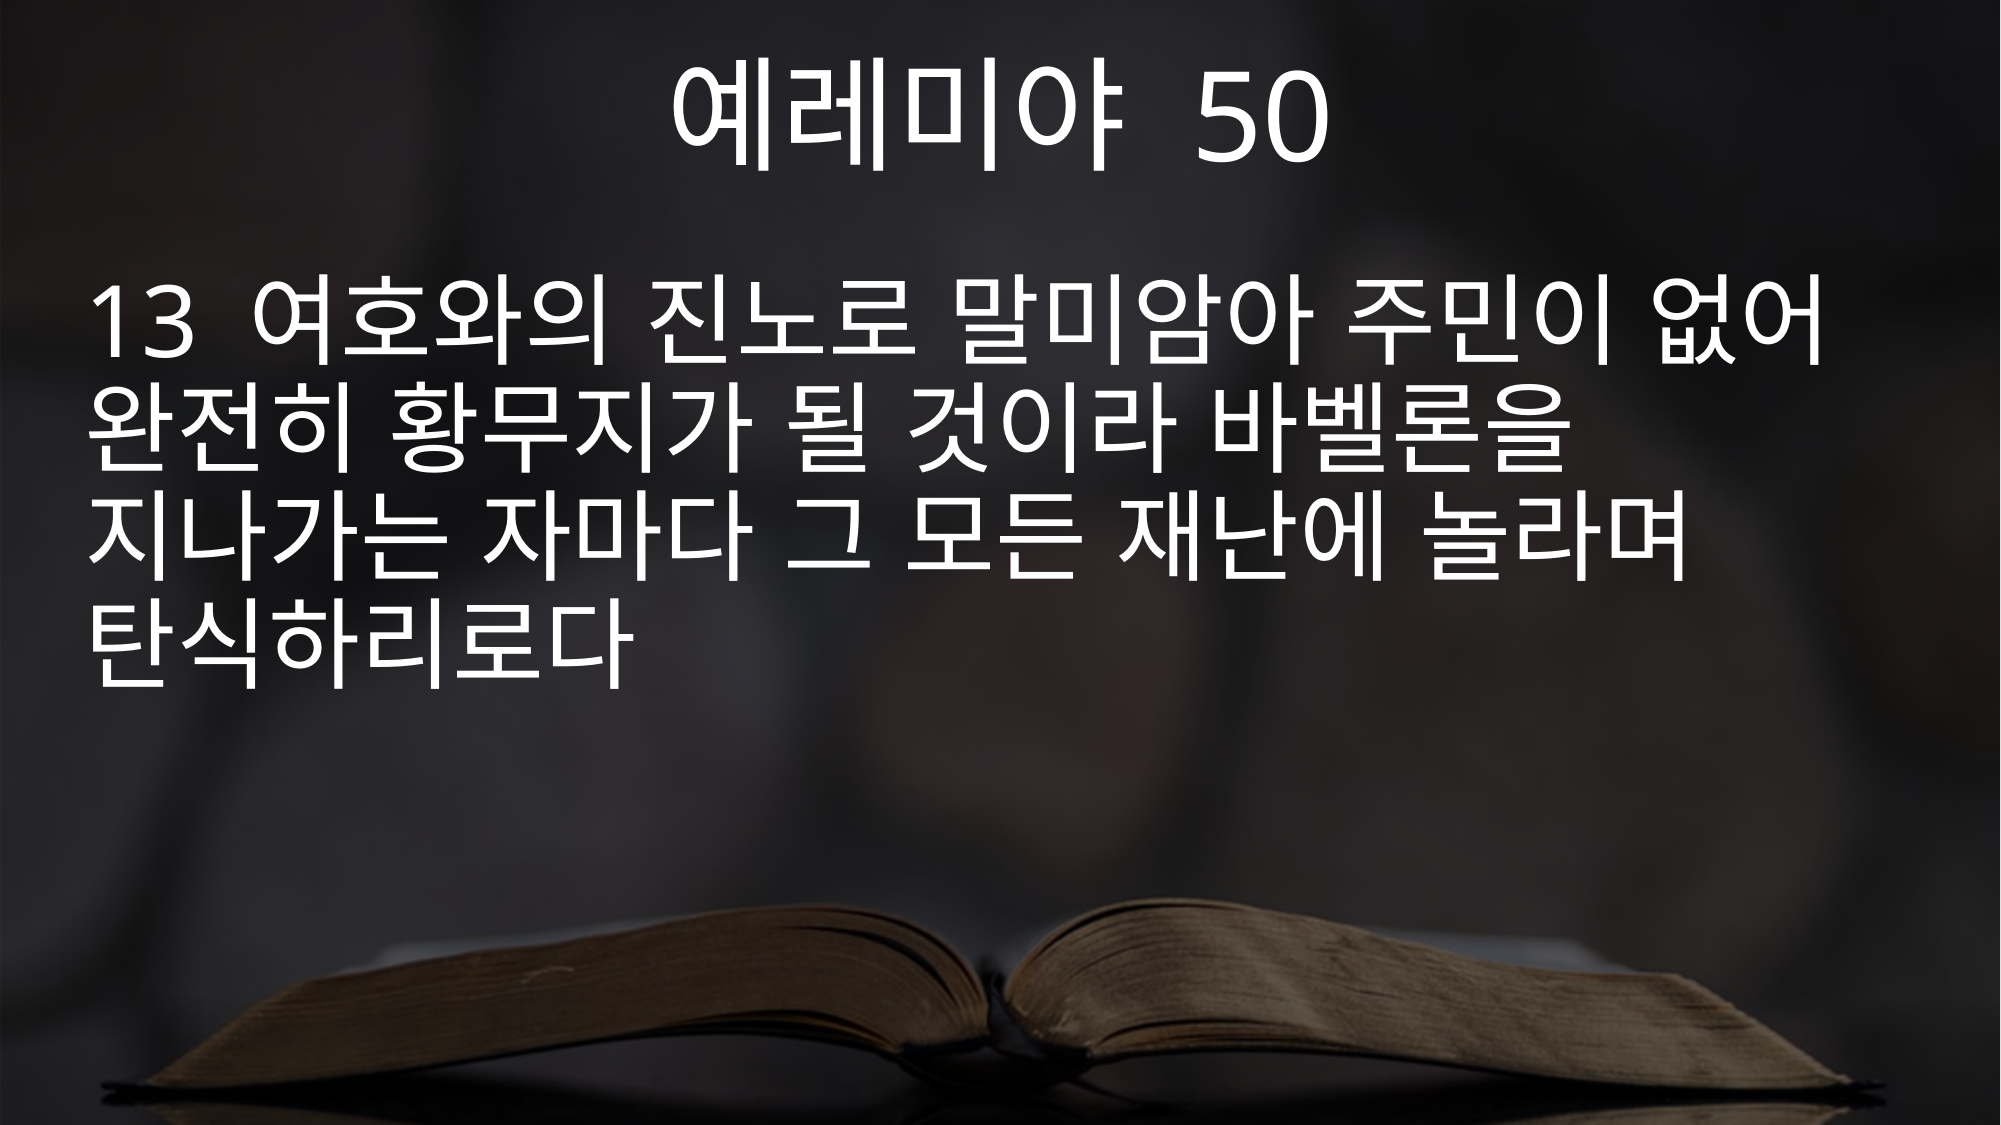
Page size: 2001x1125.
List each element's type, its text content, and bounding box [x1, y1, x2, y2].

list 13 여호와의 진노로 말미암아 주민이 없어 완전히 황무지가 될 것이라 바벨론을 지나가는 자마다 그 모든 재난에 놀라며 탄식하리로다 [69, 263, 1953, 423]
footer 예레미야 50 [0, 32, 2000, 192]
picture [0, 0, 2001, 1125]
